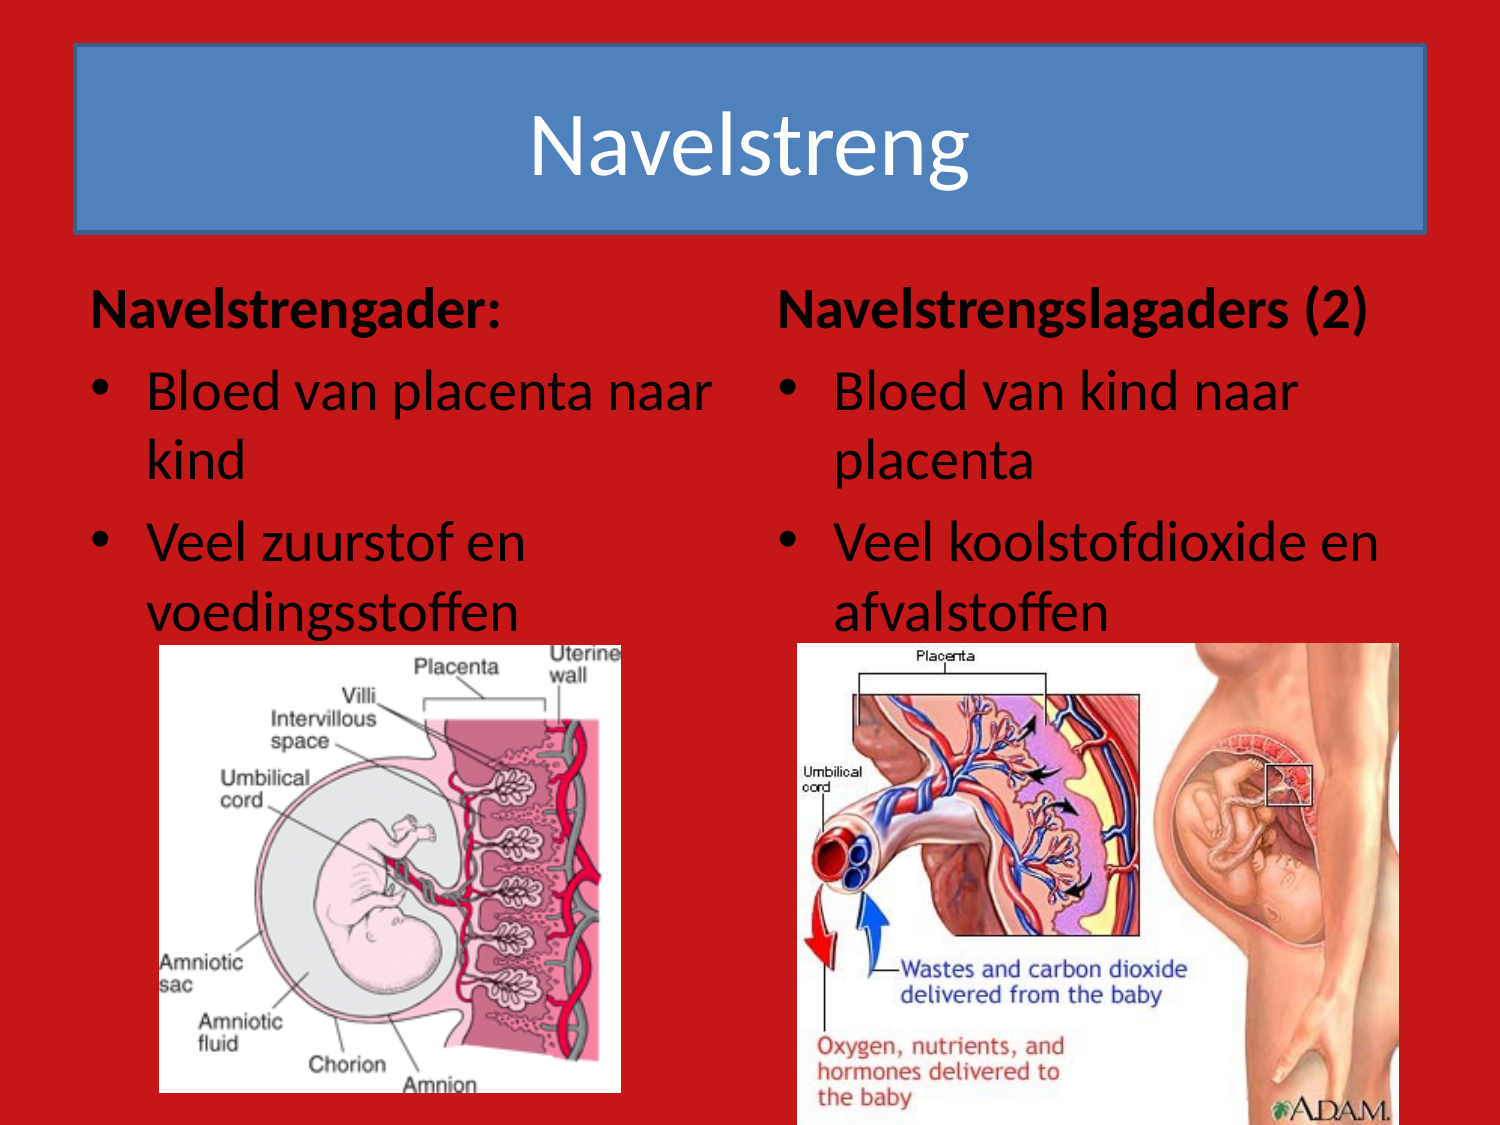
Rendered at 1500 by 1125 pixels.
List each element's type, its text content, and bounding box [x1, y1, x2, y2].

title Navelstreng [73, 43, 1427, 235]
picture [159, 644, 621, 1093]
list Navelstrengader: Bloed van placenta naar kind Veel zuurstof en voedingsstoffen [75, 262, 738, 1005]
picture [796, 643, 1399, 1125]
list Navelstrengslagaders (2) Bloed van kind naar placenta Veel koolstofdioxide en afvalstoffen [762, 262, 1459, 1005]
